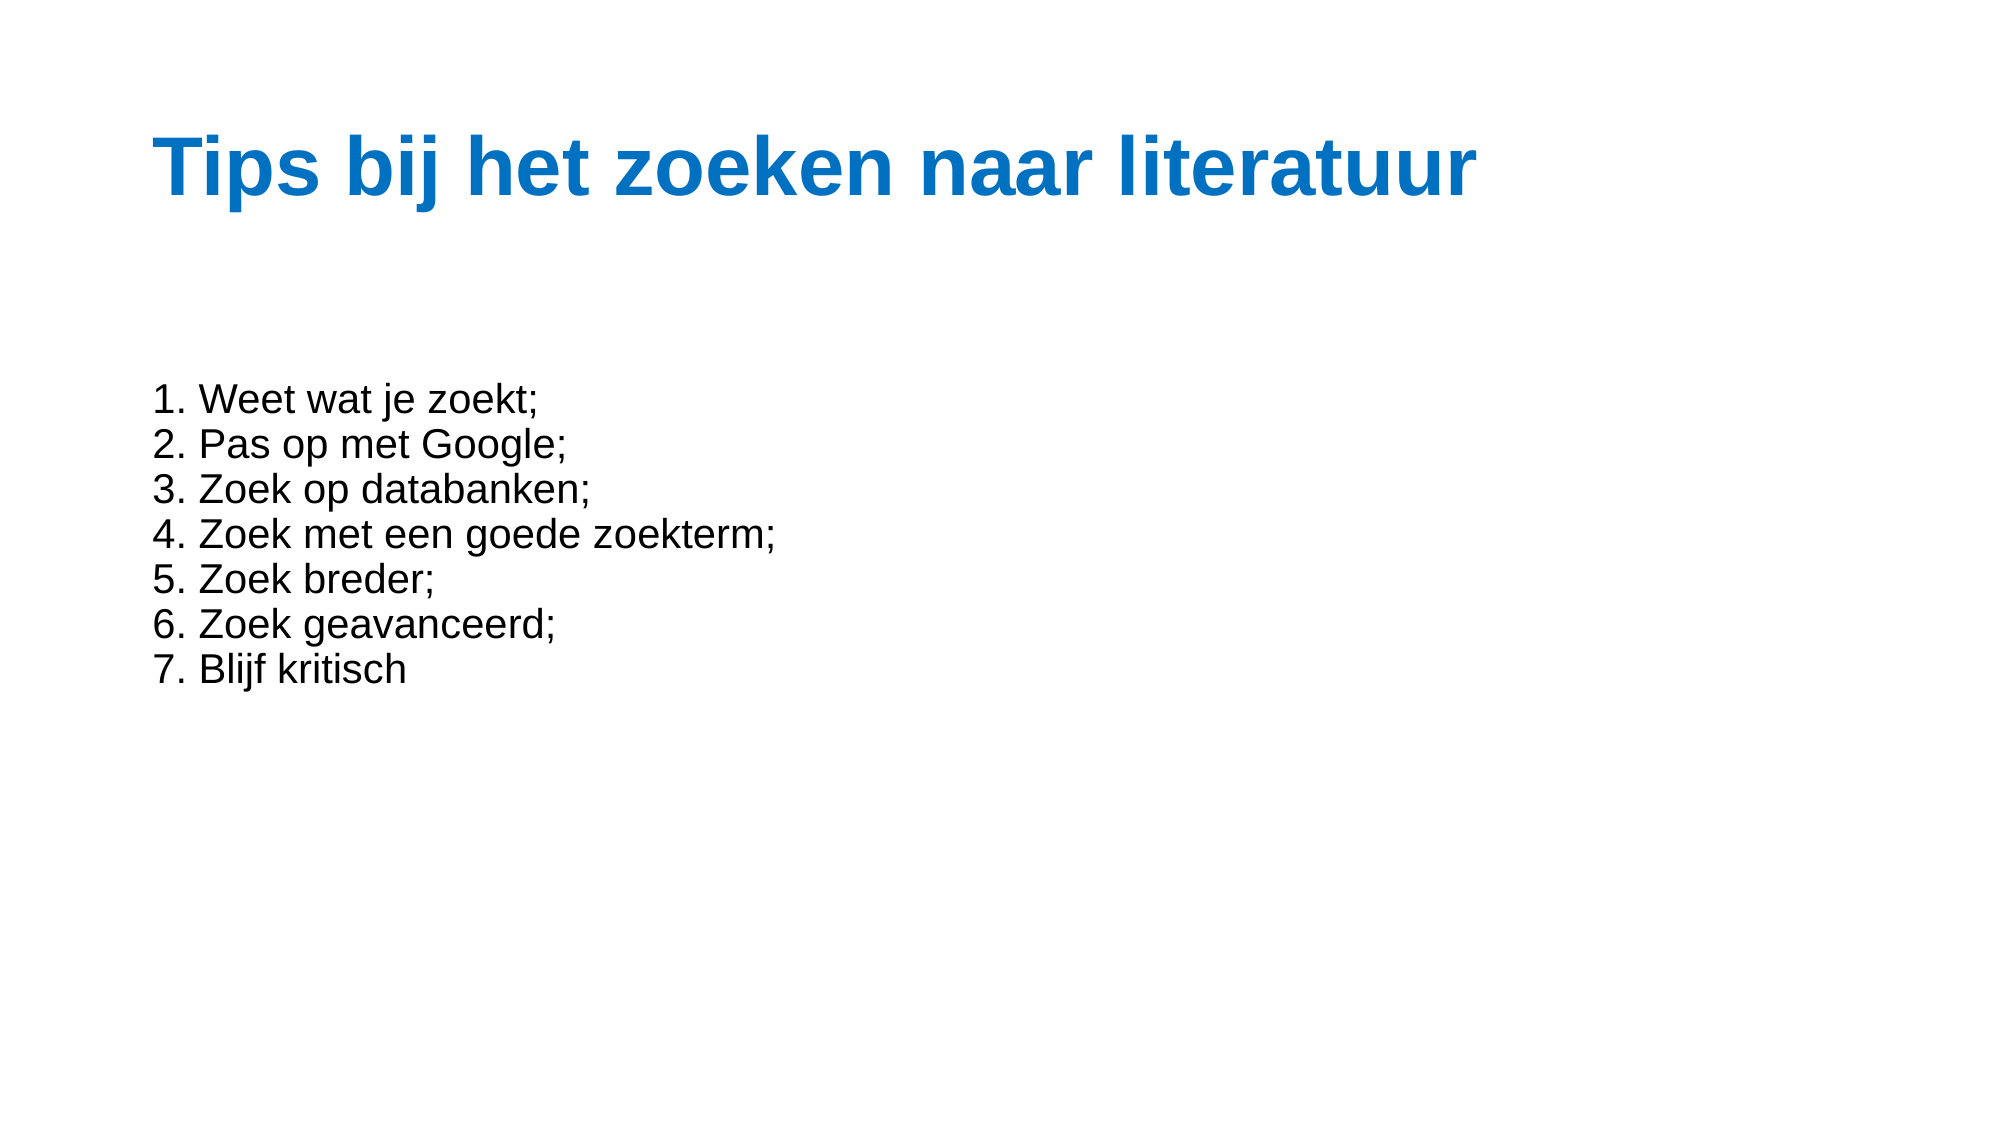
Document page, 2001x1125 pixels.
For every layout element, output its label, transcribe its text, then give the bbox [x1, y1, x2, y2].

list 1. Weet wat je zoekt; 2. Pas op met Google; 3. Zoek op databanken; 4. Zoek met een goede zoekterm; 5. Zoek breder; 6. Zoek geavanceerd; 7. Blijf kritisch [137, 299, 1863, 1014]
title Tips bij het zoeken naar literatuur [137, 59, 1863, 278]
